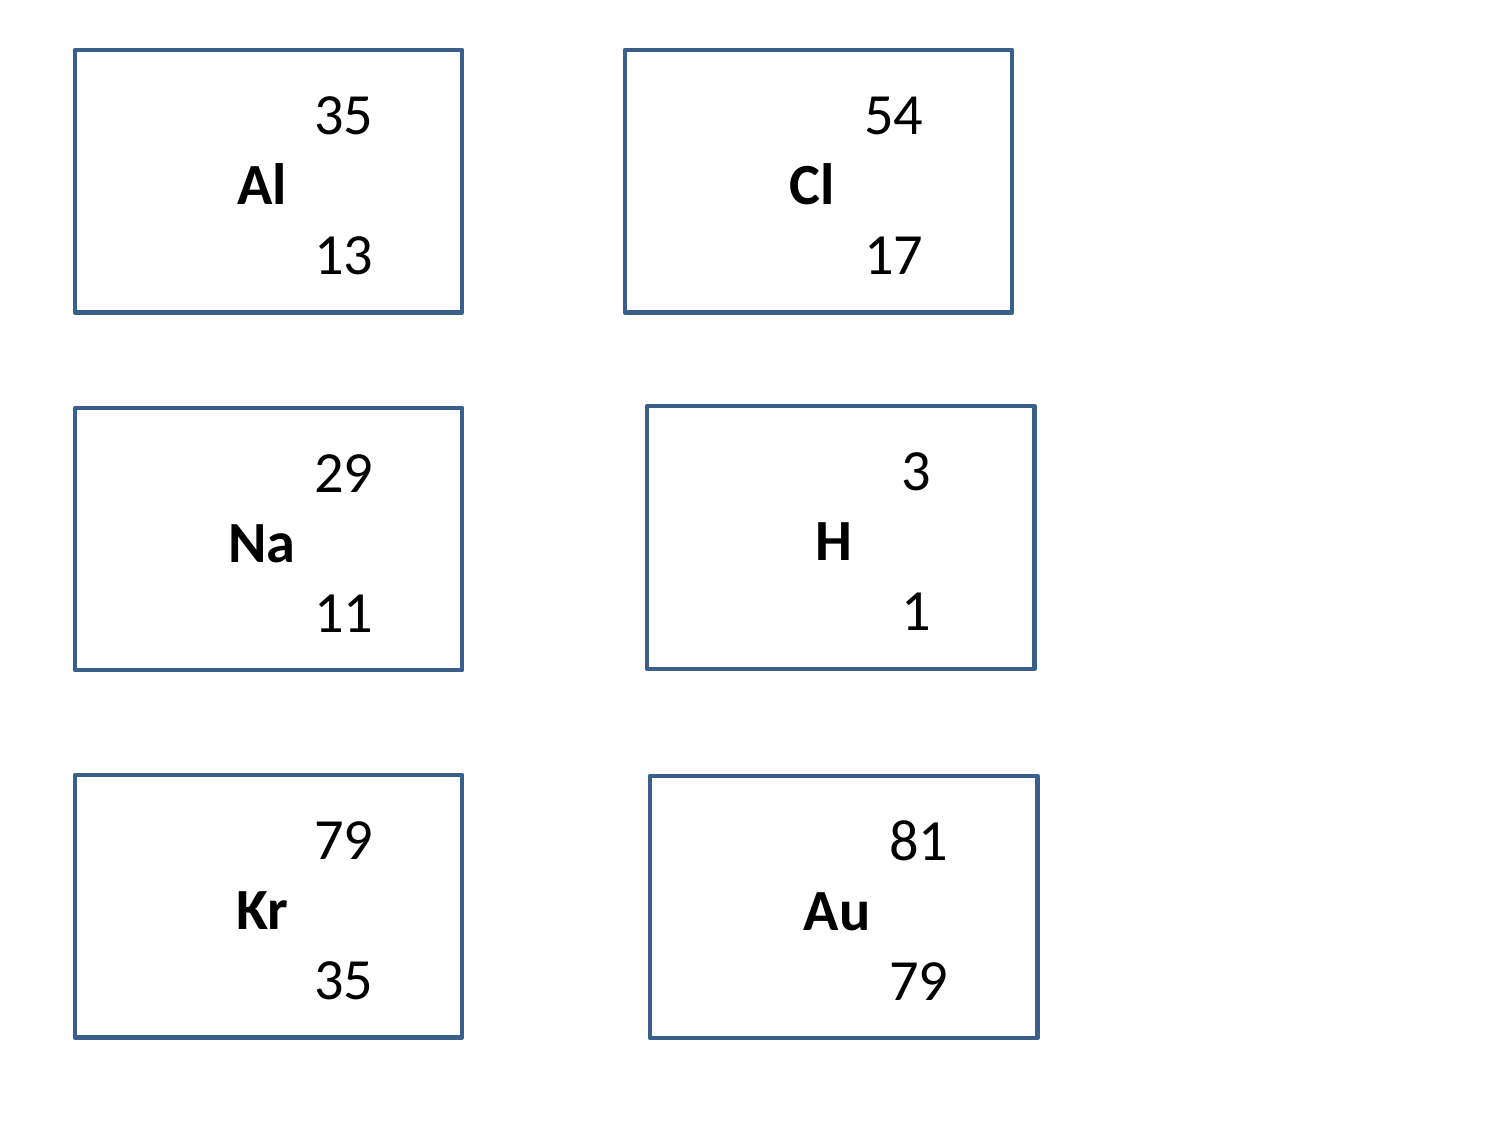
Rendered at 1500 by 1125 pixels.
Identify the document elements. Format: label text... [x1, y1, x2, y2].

text_box 29 Na 11 [73, 406, 464, 672]
text_box 3 H 1 [645, 404, 1037, 671]
text_box 79 Kr 35 [73, 773, 464, 1040]
text_box 81 Au 79 [648, 774, 1040, 1040]
text_box 54 Cl 17 [623, 48, 1014, 315]
text_box 35 Al 13 [73, 48, 464, 315]
